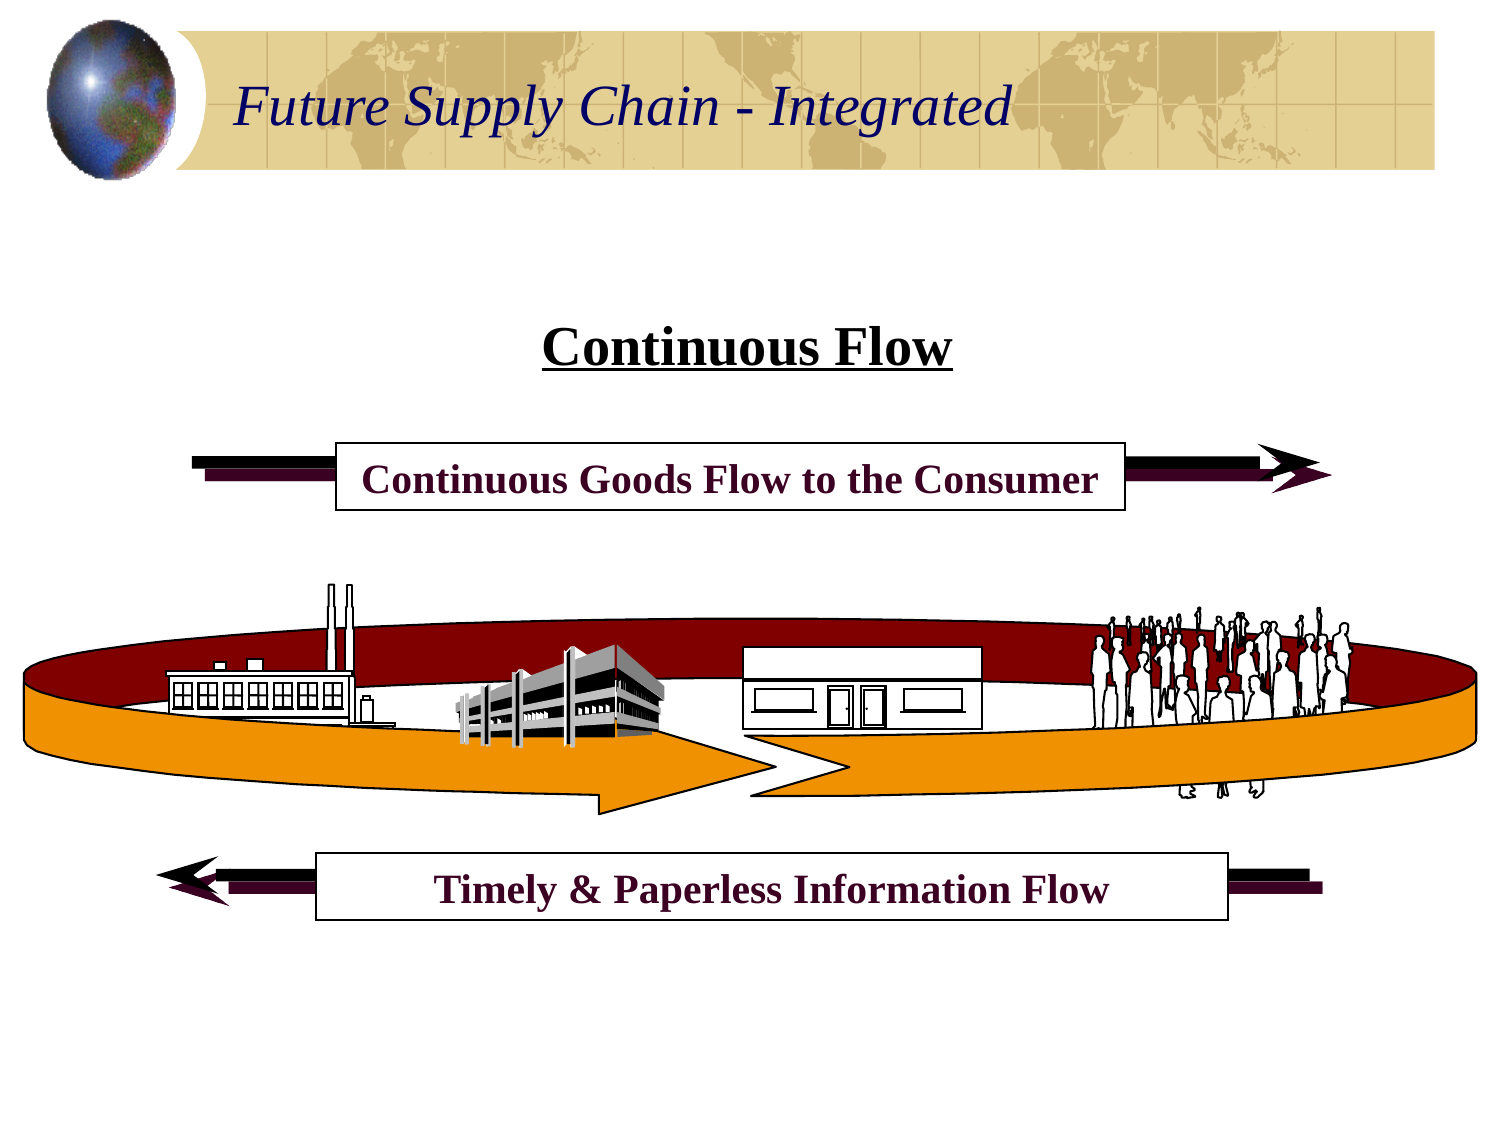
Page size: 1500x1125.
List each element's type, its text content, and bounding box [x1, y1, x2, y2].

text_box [1090, 607, 1354, 677]
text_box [124, 584, 395, 677]
title Future Supply Chain - Integrated [218, 77, 1448, 126]
text_box [23, 646, 119, 678]
text_box [155, 868, 177, 882]
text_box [23, 679, 1477, 815]
text_box [400, 618, 1085, 677]
text_box Continuous Flow [524, 299, 970, 385]
text_box [1299, 456, 1321, 469]
text_box [1358, 644, 1477, 678]
text_box Continuous Goods Flow to the Consumer [335, 442, 1125, 511]
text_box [455, 644, 665, 749]
picture [42, 14, 190, 185]
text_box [742, 646, 982, 677]
text_box Timely & Paperless Information Flow [316, 853, 1229, 921]
